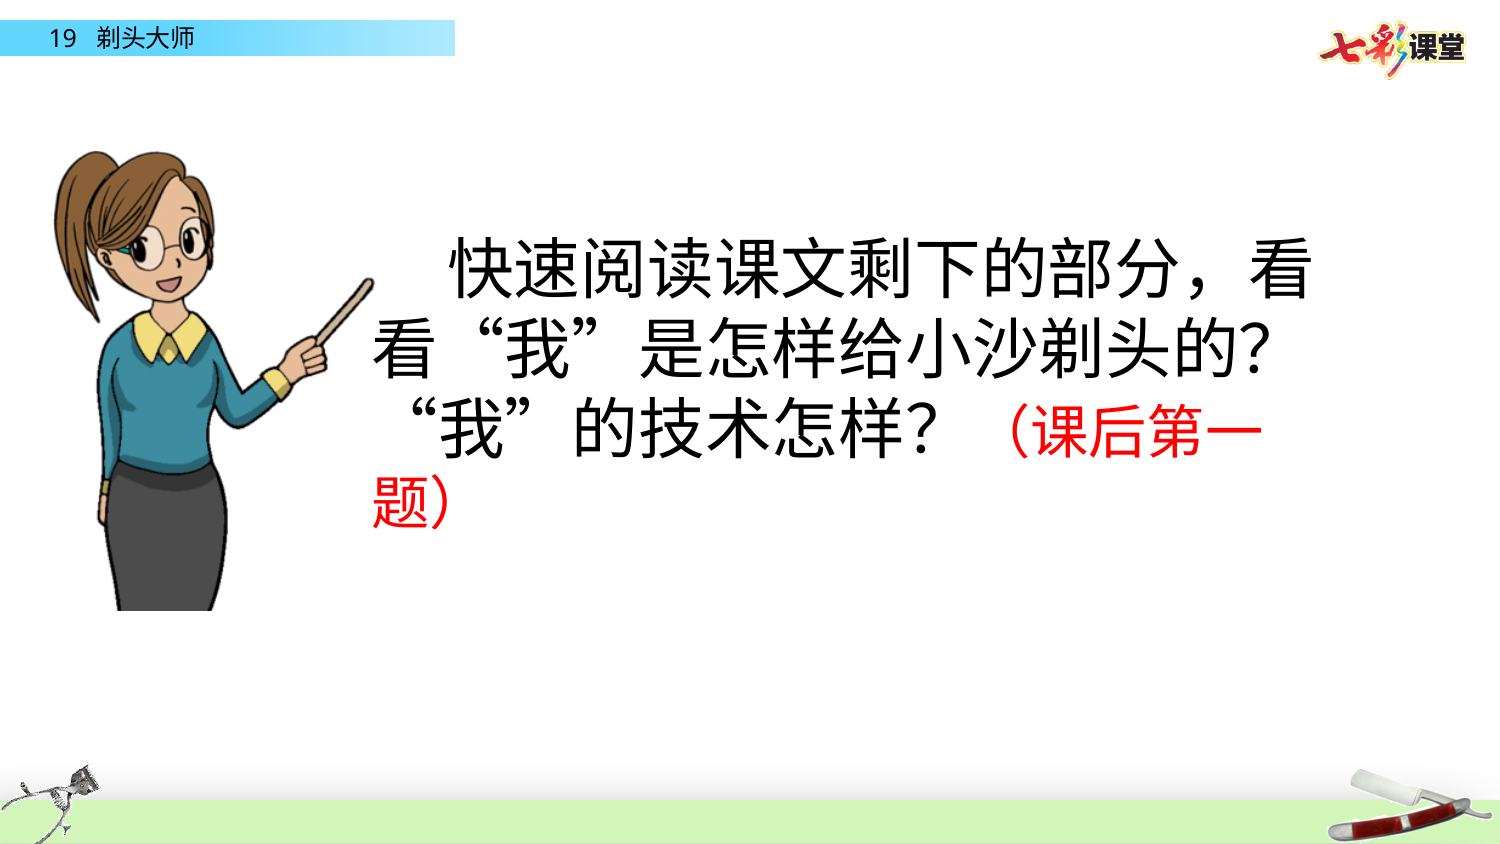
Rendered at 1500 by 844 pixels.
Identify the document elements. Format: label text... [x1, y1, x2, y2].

text_box 快速阅读课文剩下的部分，看看“我”是怎样给小沙剃头的？“我”的技术怎样？（课后第一题） [379, 221, 1341, 543]
picture [1306, 732, 1499, 844]
picture [0, 730, 122, 844]
picture [52, 149, 375, 612]
picture [1316, 20, 1468, 80]
